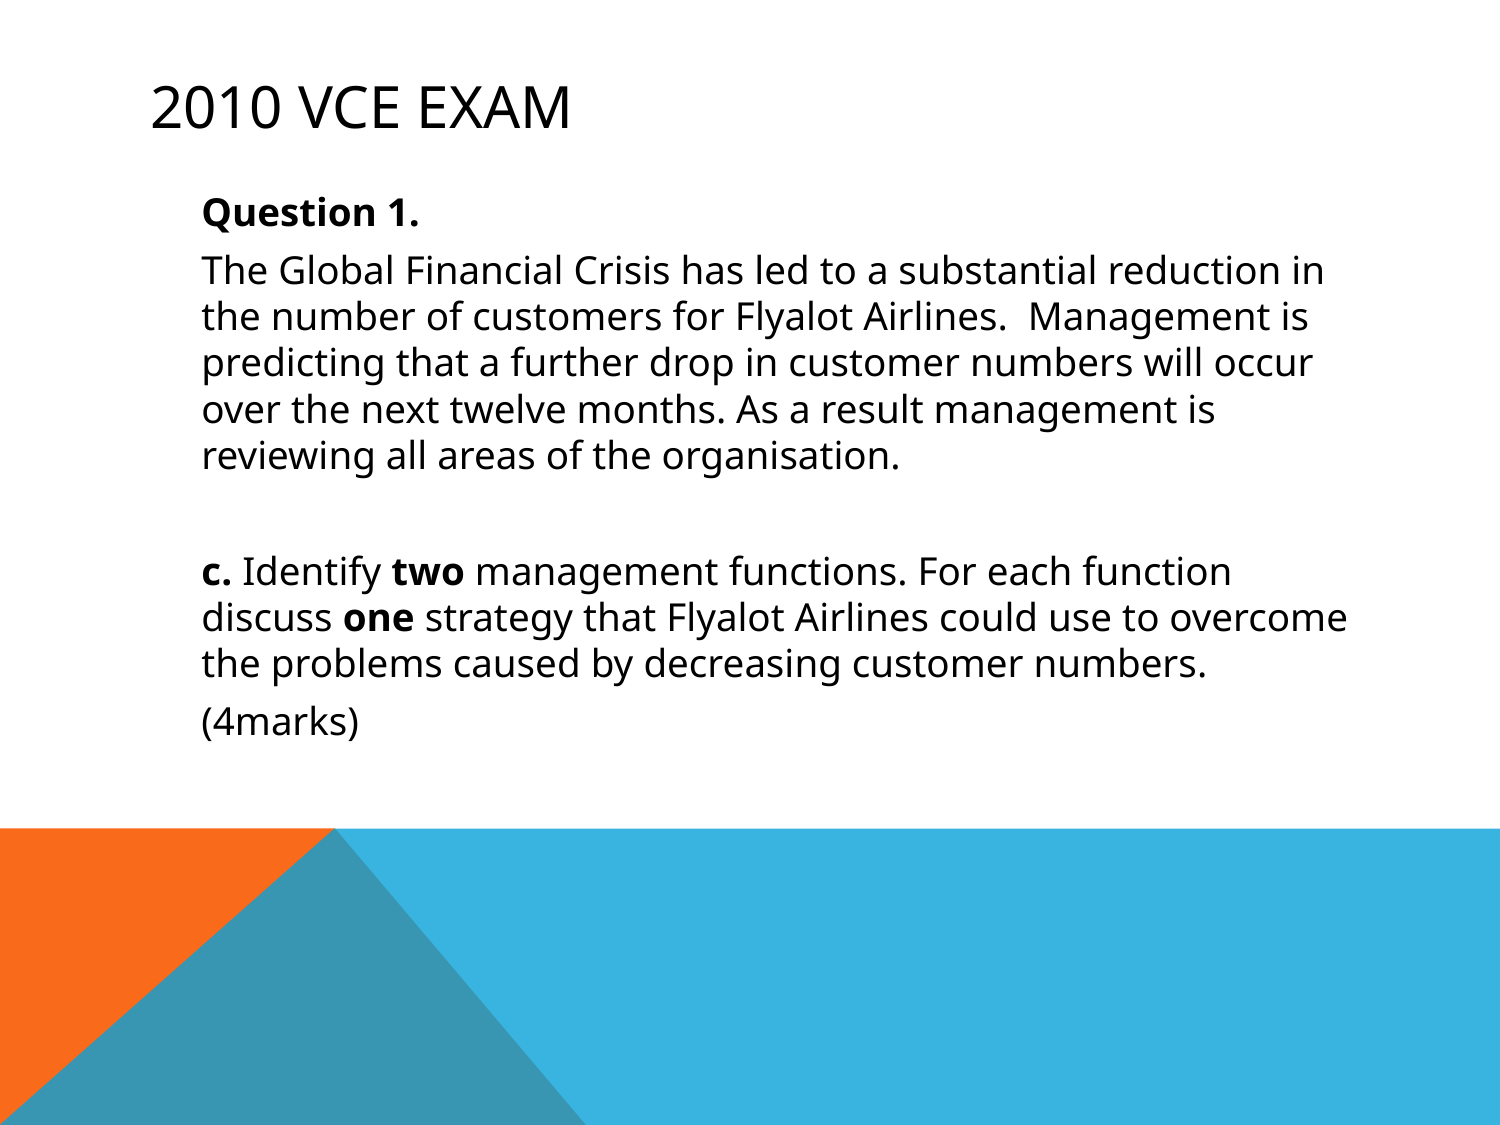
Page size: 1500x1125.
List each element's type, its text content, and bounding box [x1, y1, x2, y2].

list Question 1. The Global Financial Crisis has led to a substantial reduction in the number of customers for Flyalot Airlines. Management is predicting that a further drop in customer numbers will occur over the next twelve months. As a result management is reviewing all areas of the organisation. c. Identify two management functions. For each function discuss one strategy that Flyalot Airlines could use to overcome the problems caused by decreasing customer numbers. (4marks) [135, 180, 1369, 768]
title 2010 VCE Exam [135, 60, 1369, 150]
